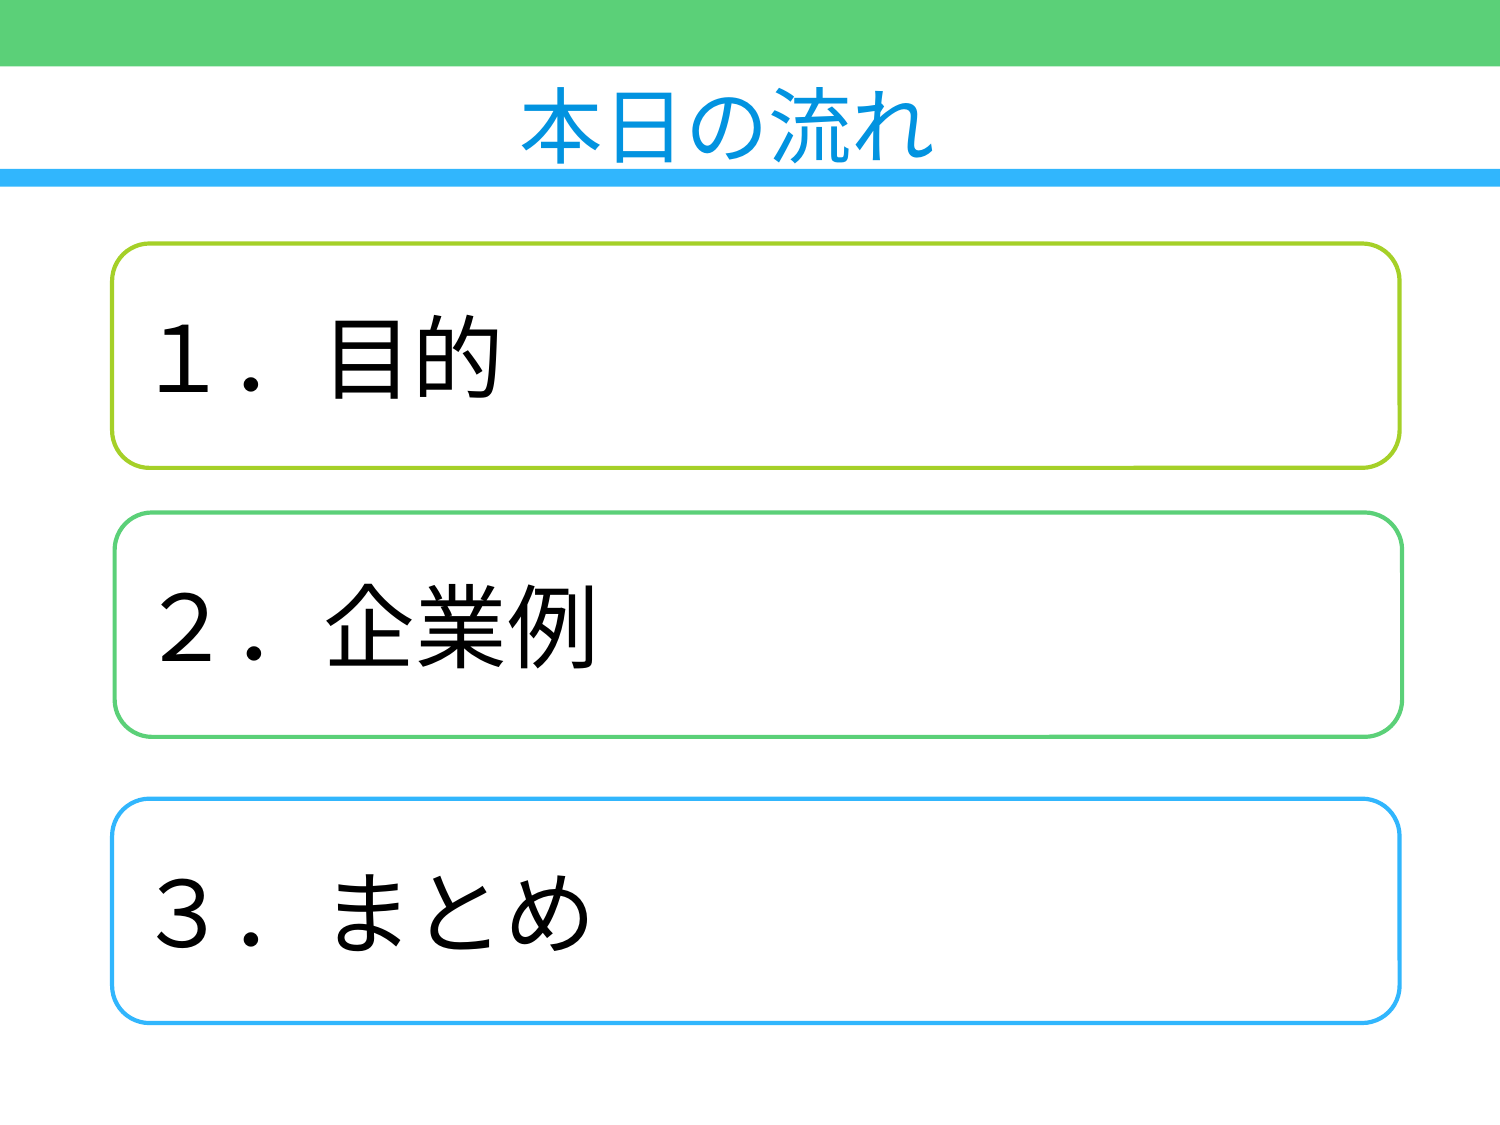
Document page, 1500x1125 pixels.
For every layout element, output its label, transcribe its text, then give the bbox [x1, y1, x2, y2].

text_box ２．企業例 [112, 510, 1405, 739]
title 本日の流れ [64, 70, 1390, 167]
text_box [0, 167, 1500, 189]
text_box [0, 0, 1500, 68]
text_box １．目的 [109, 241, 1402, 470]
text_box ３．まとめ [109, 796, 1402, 1026]
